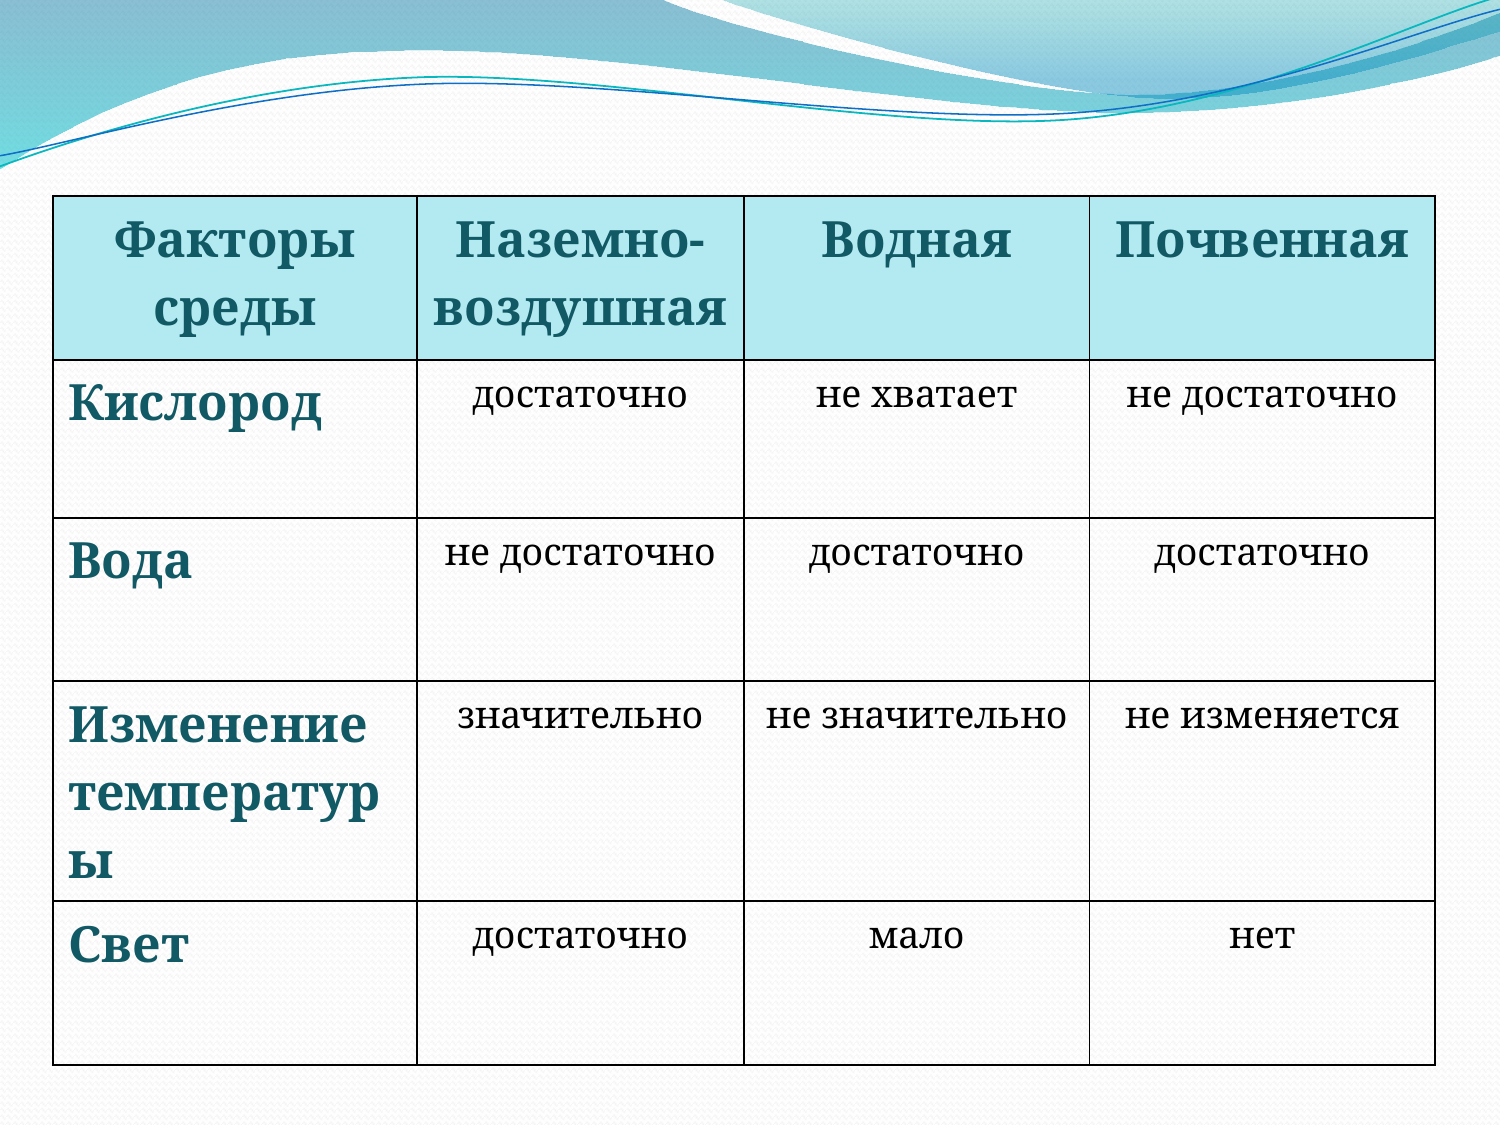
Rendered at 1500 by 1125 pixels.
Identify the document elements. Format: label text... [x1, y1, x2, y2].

table_cell значительно [418, 682, 743, 900]
table_cell Кислород [54, 361, 416, 517]
table_cell достаточно [1090, 519, 1434, 680]
table_header Почвенная [1090, 197, 1434, 359]
table_header Водная [745, 197, 1089, 359]
table_cell достаточно [745, 519, 1089, 680]
table_cell Изменение температуры [54, 682, 416, 900]
table_cell достаточно [418, 902, 743, 1064]
table_cell мало [745, 902, 1089, 1064]
table_header Факторы среды [54, 197, 416, 359]
table_cell Вода [54, 519, 416, 680]
table_cell не хватает [745, 361, 1089, 517]
table_cell не достаточно [418, 519, 743, 680]
table_cell не достаточно [1090, 361, 1434, 517]
table_header Наземно-воздушная [418, 197, 743, 359]
table_cell достаточно [418, 361, 743, 517]
table_cell не значительно [745, 682, 1089, 900]
table_cell не изменяется [1090, 682, 1434, 900]
table_cell Свет [54, 902, 416, 1064]
table_cell нет [1090, 902, 1434, 1064]
